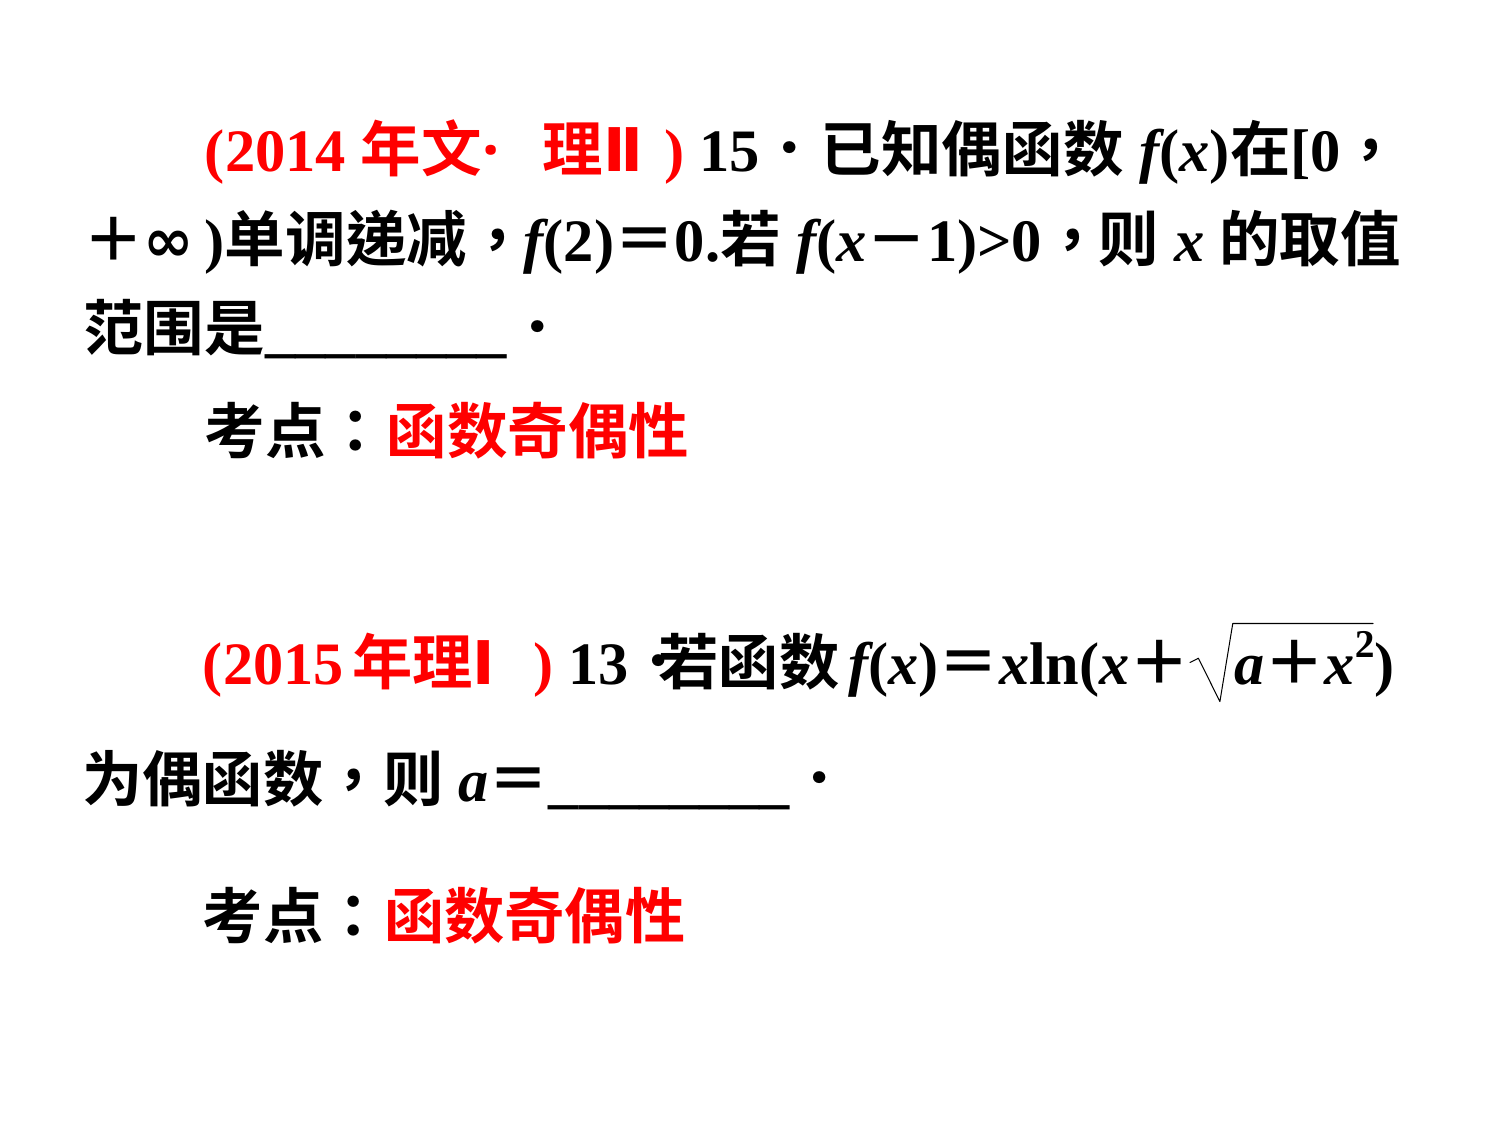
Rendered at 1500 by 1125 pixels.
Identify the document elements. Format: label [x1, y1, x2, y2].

text_box [81, 620, 1399, 1016]
text_box [83, 105, 1406, 501]
